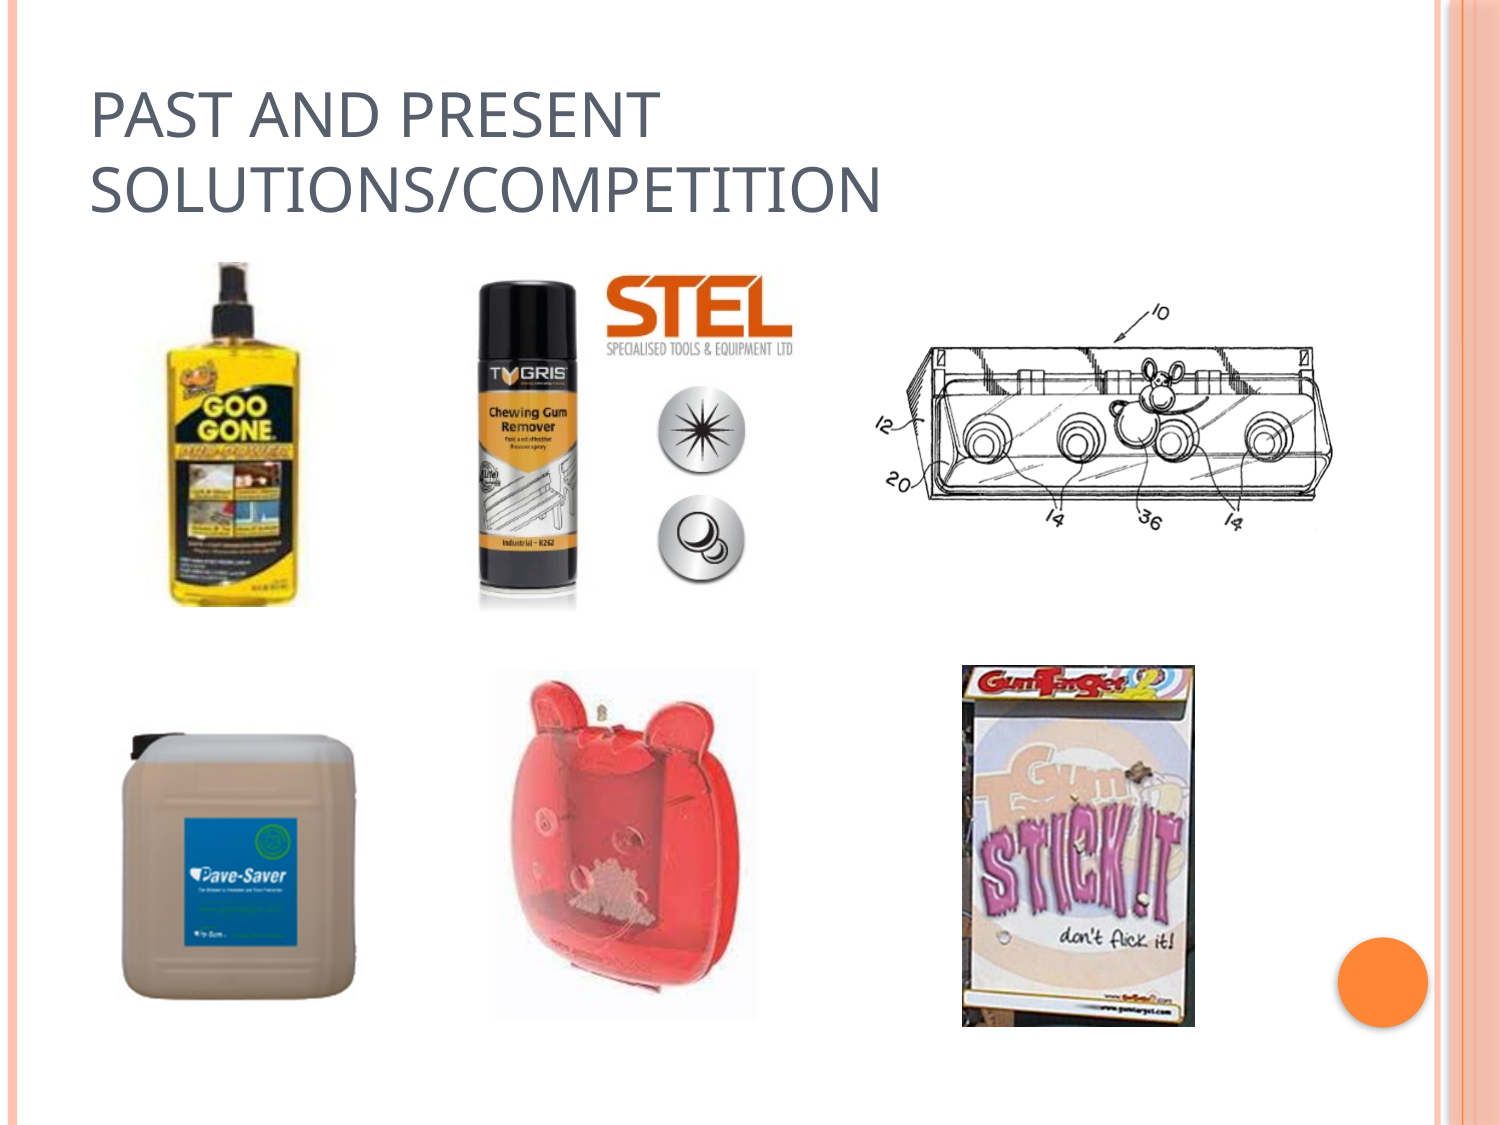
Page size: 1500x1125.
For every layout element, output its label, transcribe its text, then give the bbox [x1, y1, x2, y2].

picture [450, 669, 803, 1023]
title Past and Present Solutions/Competition [75, 45, 1375, 233]
picture [849, 282, 1378, 566]
picture [450, 252, 815, 617]
picture [105, 711, 363, 1023]
picture [61, 261, 407, 607]
picture [961, 665, 1195, 1027]
